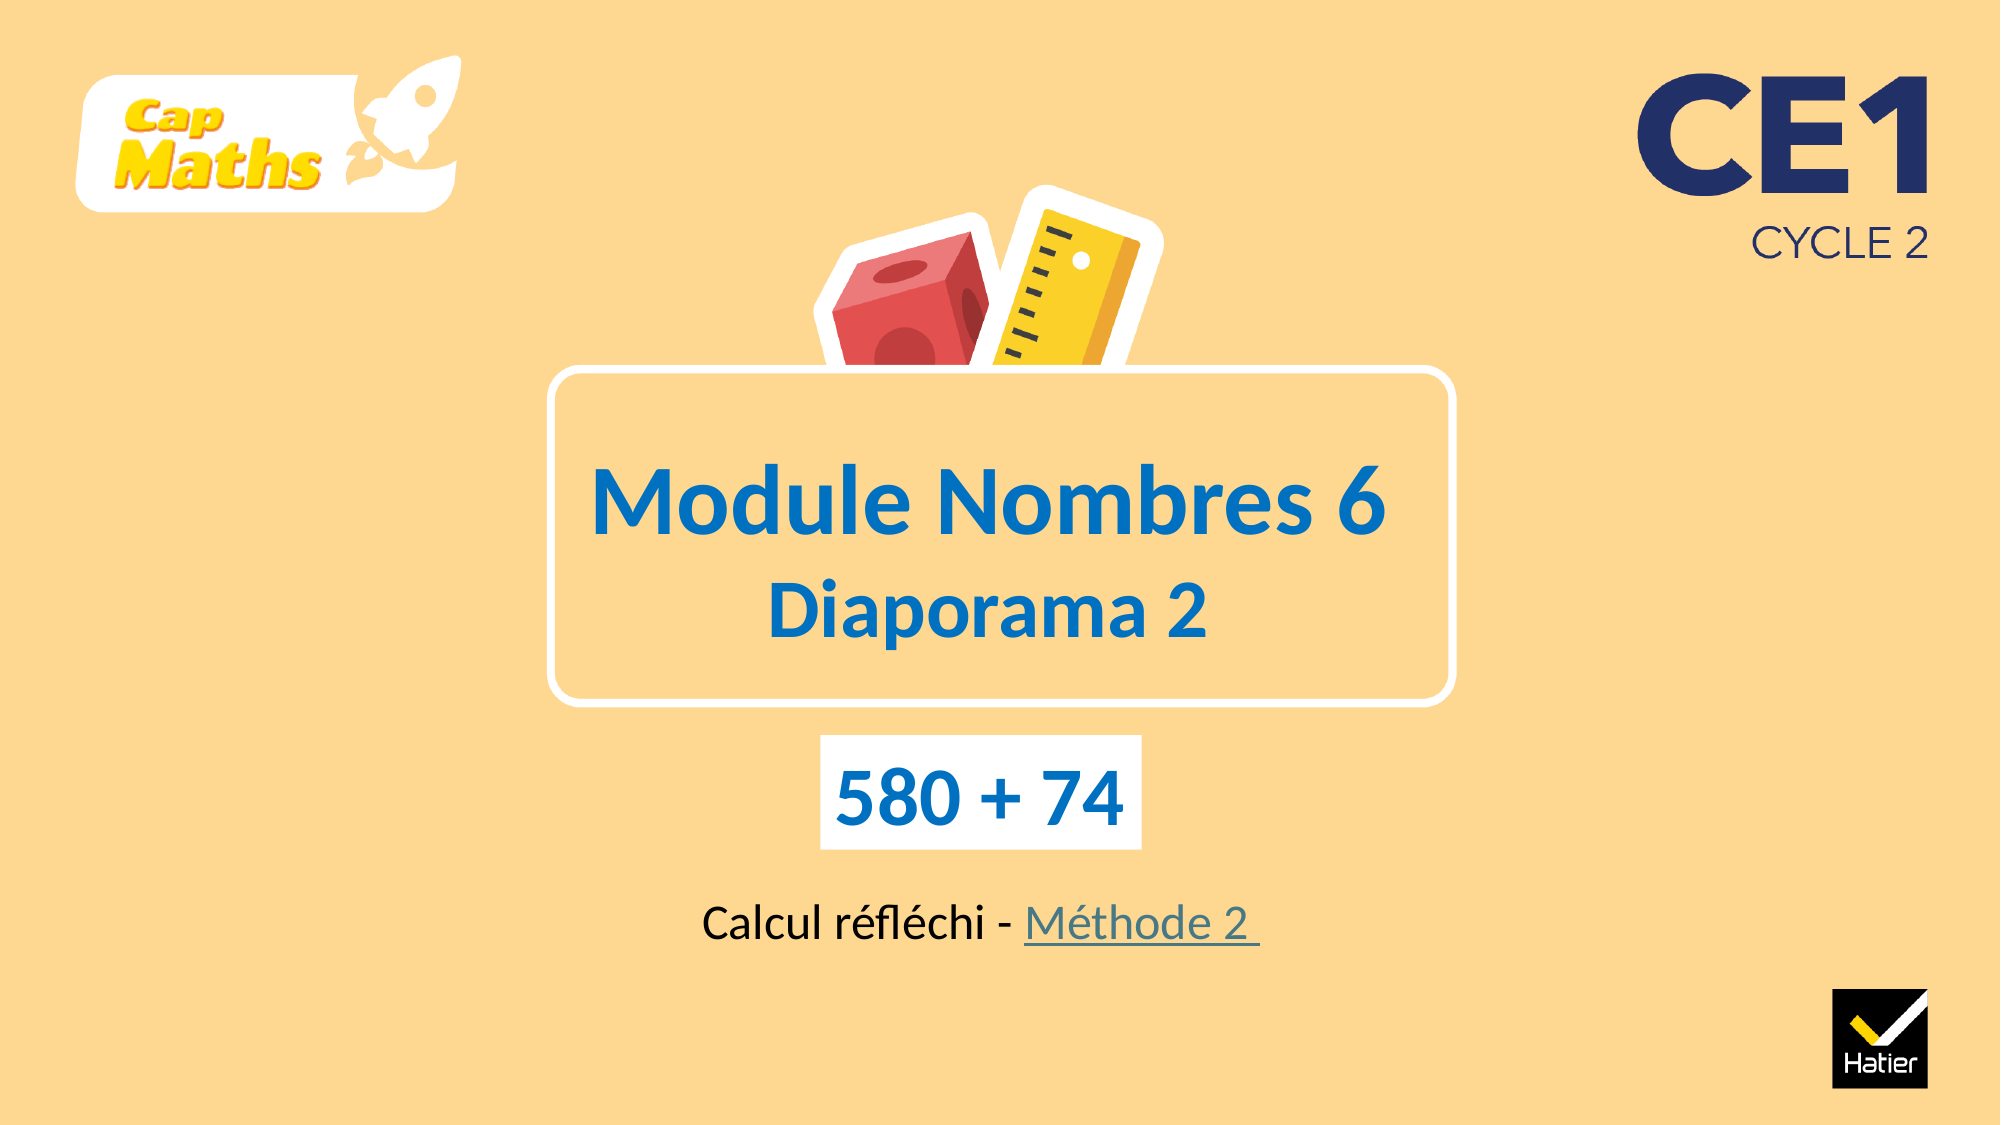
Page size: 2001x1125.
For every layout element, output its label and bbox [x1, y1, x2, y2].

list [0, 0, 2000, 1125]
